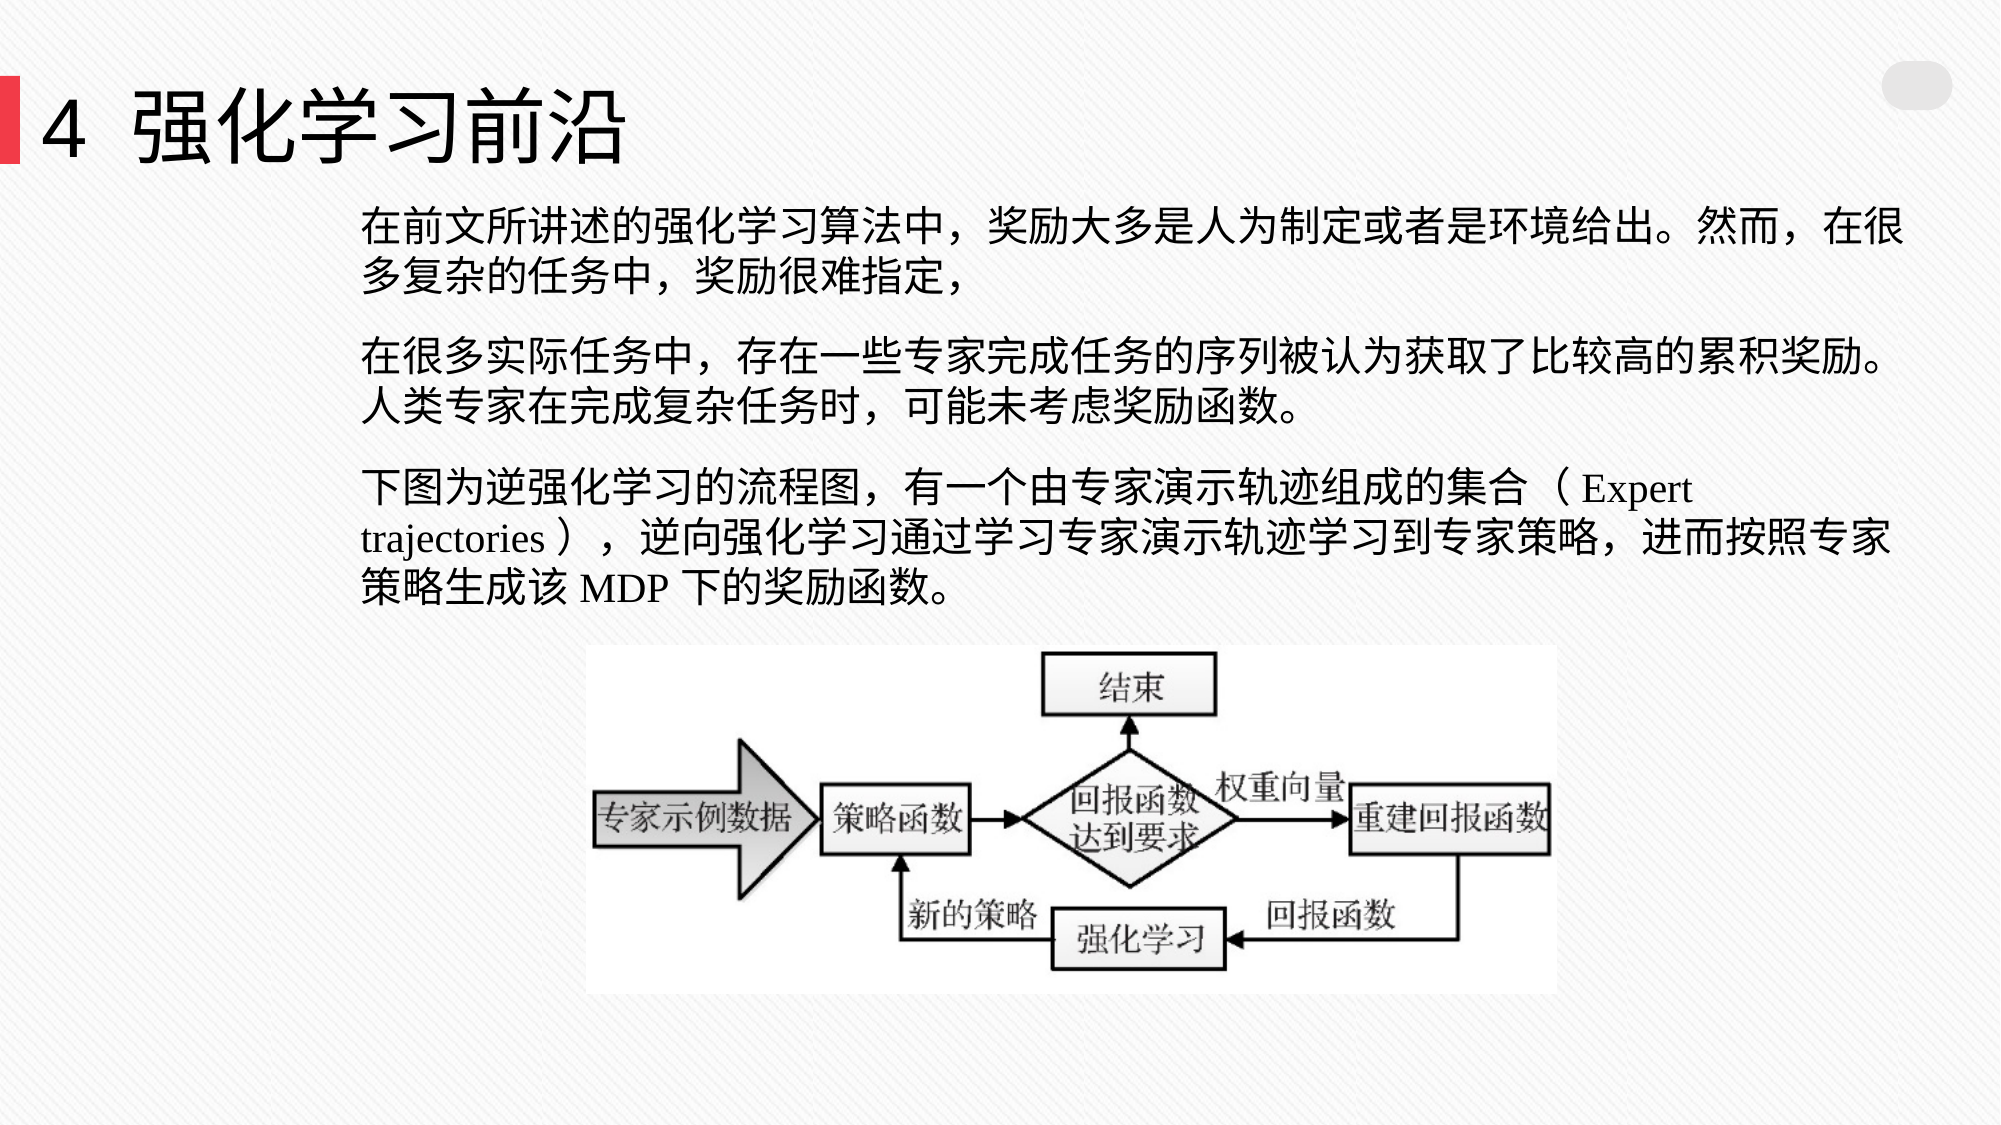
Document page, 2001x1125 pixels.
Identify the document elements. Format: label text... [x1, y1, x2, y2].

text_box 在很多实际任务中，存在一些专家完成任务的序列被认为获取了比较高的累积奖励。人类专家在完成复杂任务时，可能未考虑奖励函数。 [345, 322, 1923, 438]
text_box 在前文所讲述的强化学习算法中，奖励大多是人为制定或者是环境给出。然而，在很多复杂的任务中，奖励很难指定， [346, 191, 1935, 307]
text_box 下图为逆强化学习的流程图，有一个由专家演示轨迹组成的集合（Expert trajectories），逆向强化学习通过学习专家演示轨迹学习到专家策略，进而按照专家策略生成该MDP下的奖励函数。 [345, 453, 1923, 619]
picture [0, 0, 2001, 1125]
list 4 强化学习前沿 [41, 75, 1836, 186]
